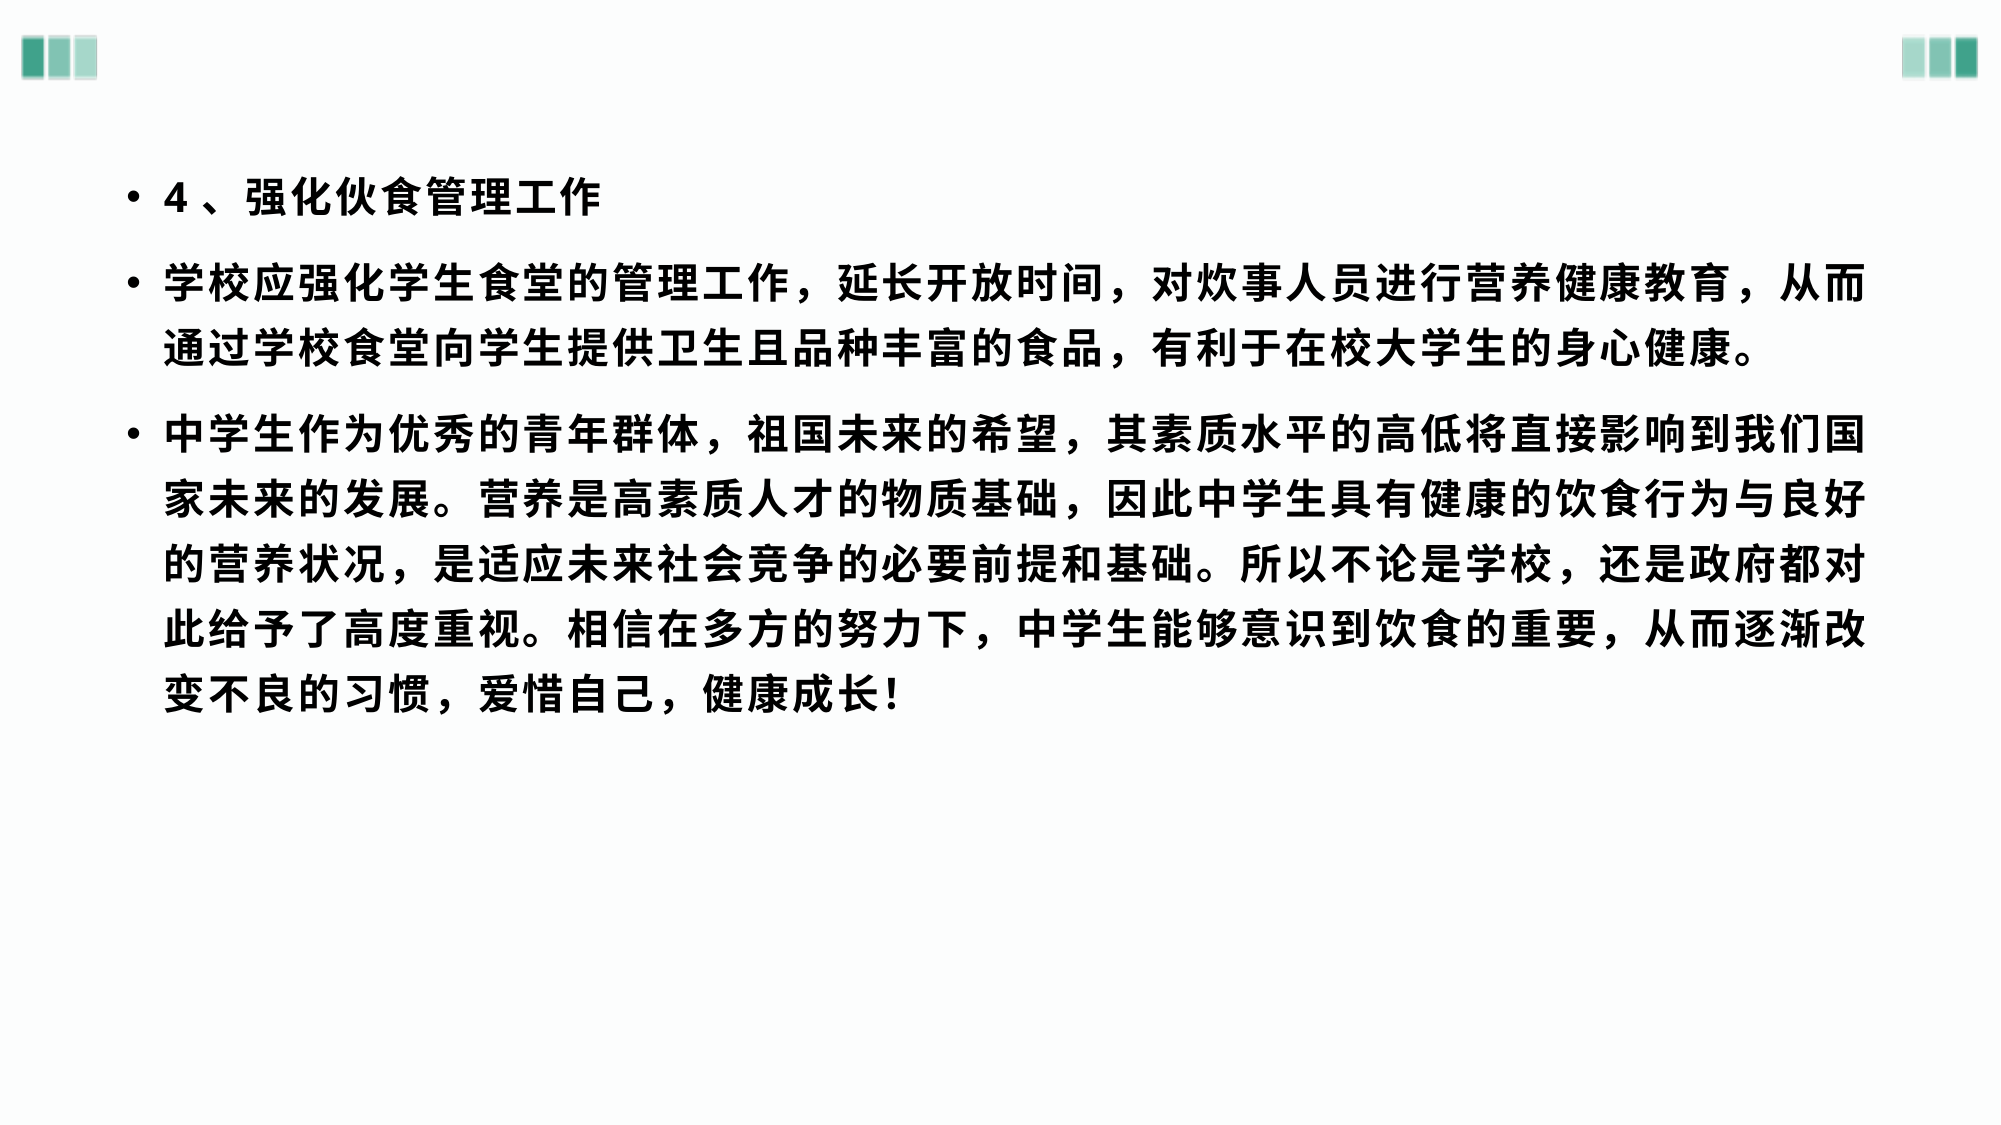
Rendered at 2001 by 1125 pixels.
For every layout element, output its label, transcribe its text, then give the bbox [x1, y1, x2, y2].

picture [1881, 0, 2000, 118]
list 4、强化伙食管理工作 学校应强化学生食堂的管理工作，延长开放时间，对炊事人员进行营养健康教育，从而通过学校食堂向学生提供卫生且品种丰富的食品，有利于在校大学生的身心健康。 中学生作为优秀的青年群体，祖国未来的希望，其素质水平的高低将直接影响到我们国家未来的发展。营养是高素质人才的物质基础，因此中学生具有健康的饮食行为与良好的营养状况，是适应未来社会竞争的必要前提和基础。所以不论是学校，还是政府都对此给予了高度重视。相信在多方的努力下，中学生能够意识到饮食的重要，从而逐渐改变不良的习惯，爱惜自己，健康成长！ [109, 156, 1891, 1041]
picture [0, 0, 119, 119]
